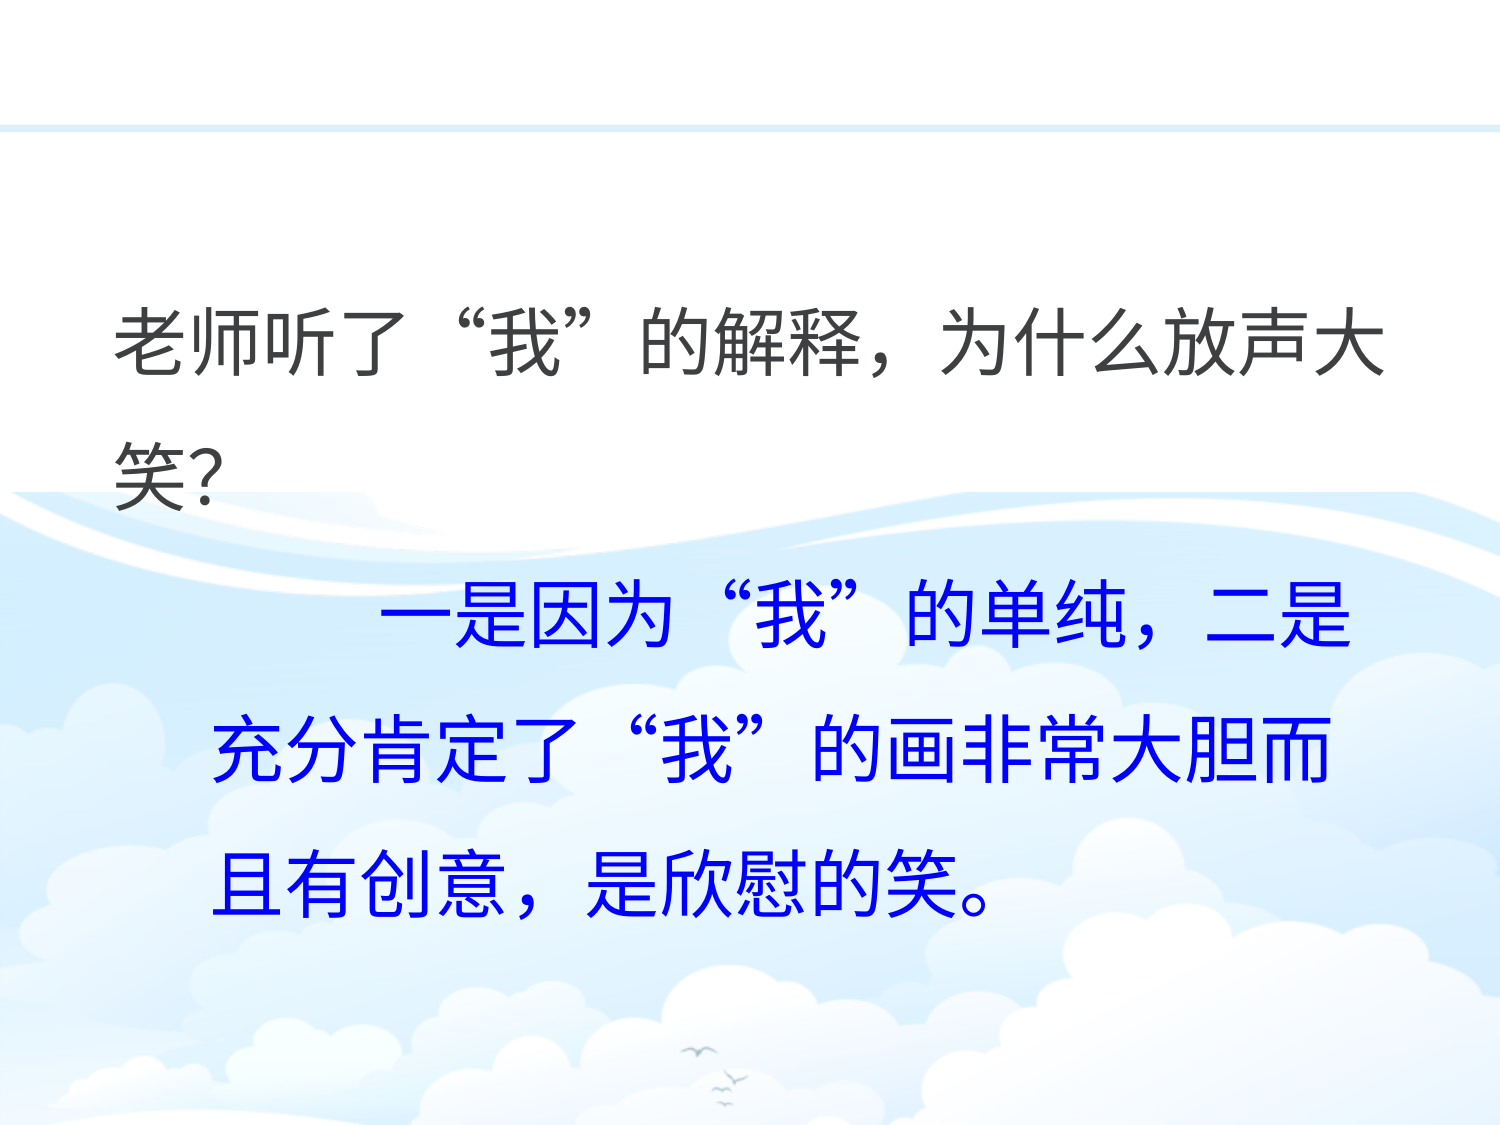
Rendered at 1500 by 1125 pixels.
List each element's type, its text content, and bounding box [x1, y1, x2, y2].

text_box 老师听了“我”的解释，为什么放声大笑？ [98, 243, 1422, 529]
text_box 一是因为“我”的单纯，二是充分肯定了“我”的画非常大胆而且有创意，是欣慰的笑。 [194, 515, 1389, 935]
